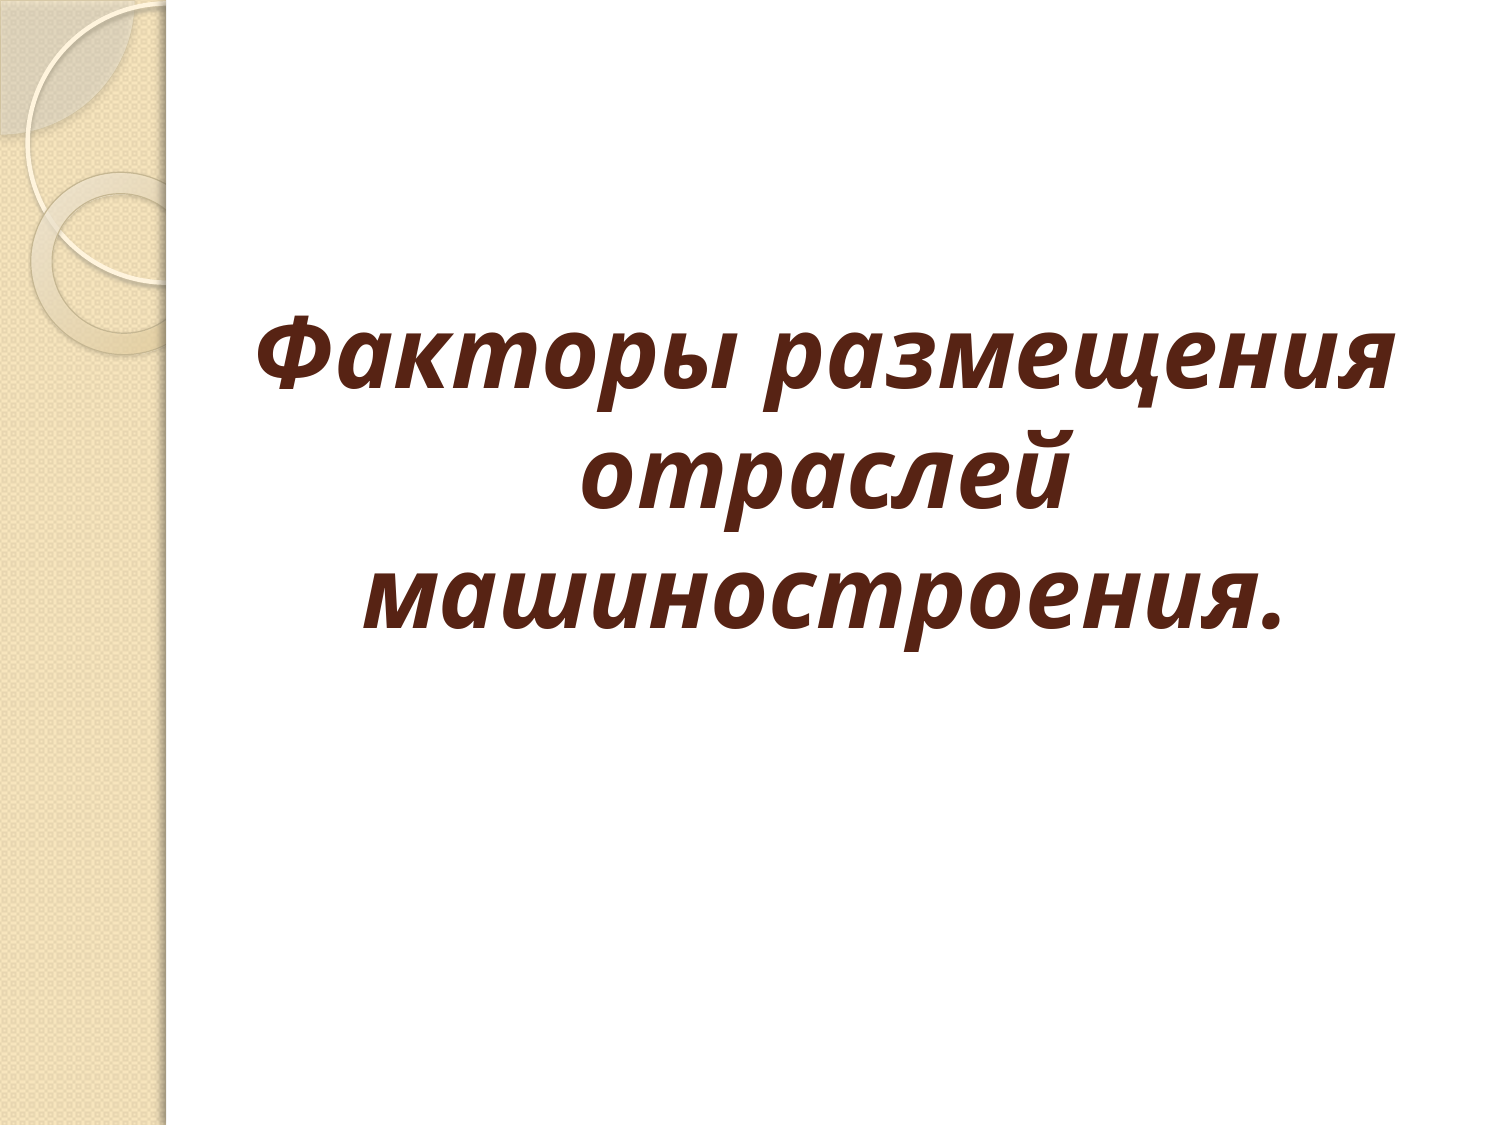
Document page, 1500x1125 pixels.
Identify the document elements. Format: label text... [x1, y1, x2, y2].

title Факторы размещения отраслей машиностроения. [210, 246, 1441, 692]
